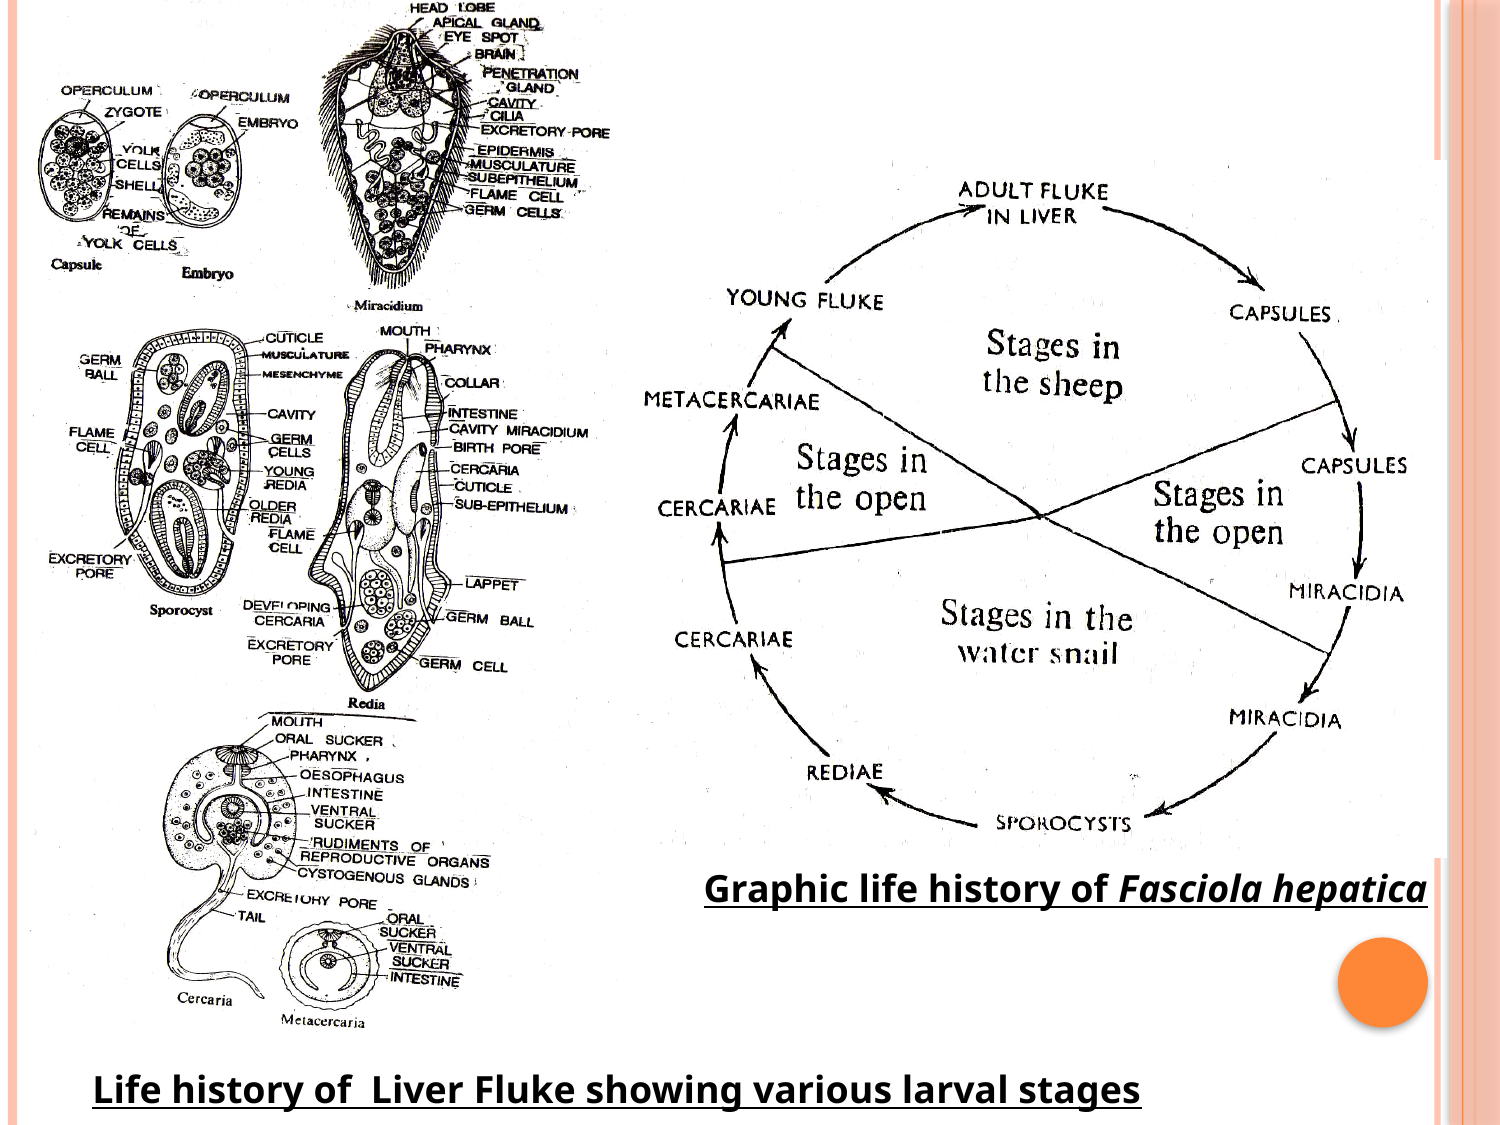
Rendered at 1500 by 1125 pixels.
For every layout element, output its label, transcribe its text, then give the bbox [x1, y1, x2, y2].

text_box Life history of Liver Fluke showing various larval stages [0, 1058, 1235, 1119]
picture [28, 0, 628, 1036]
picture [631, 160, 1448, 859]
text_box Graphic life history of Fasciola hepatica [643, 857, 1489, 918]
